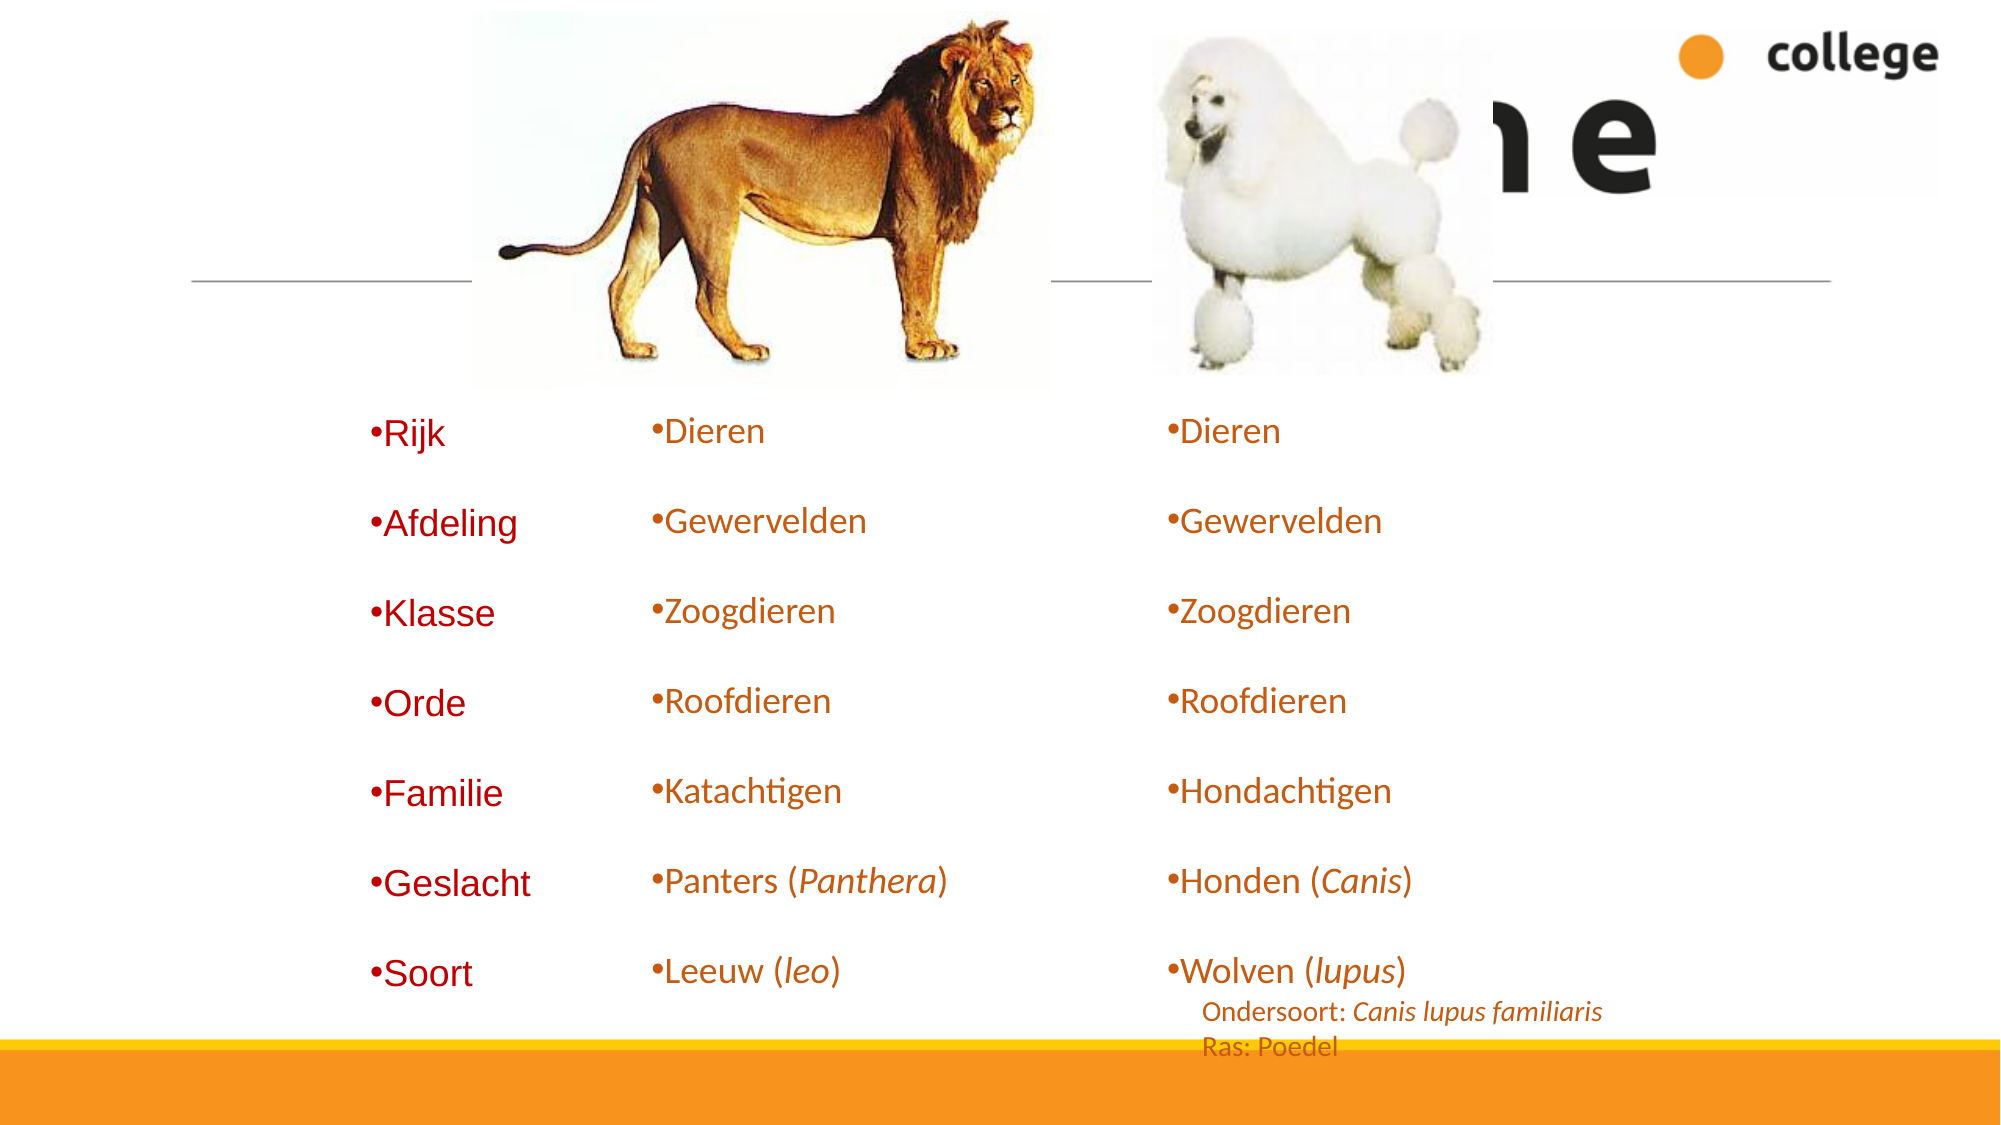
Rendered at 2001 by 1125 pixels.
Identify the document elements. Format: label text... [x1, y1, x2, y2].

text_box Ondersoort: Canis lupus familiaris Ras: Poedel [1187, 984, 2000, 1070]
text_box Dieren Gewervelden Zoogdieren Roofdieren Katachtigen Panters (Panthera) Leeuw (leo) [636, 398, 1012, 999]
text_box Dieren Gewervelden Zoogdieren Roofdieren Hondachtigen Honden (Canis) Wolven (lupus) [1152, 398, 1528, 999]
text_box Rijk Afdeling Klasse Orde Familie Geslacht Soort [355, 402, 637, 1002]
picture [0, 0, 2001, 1125]
